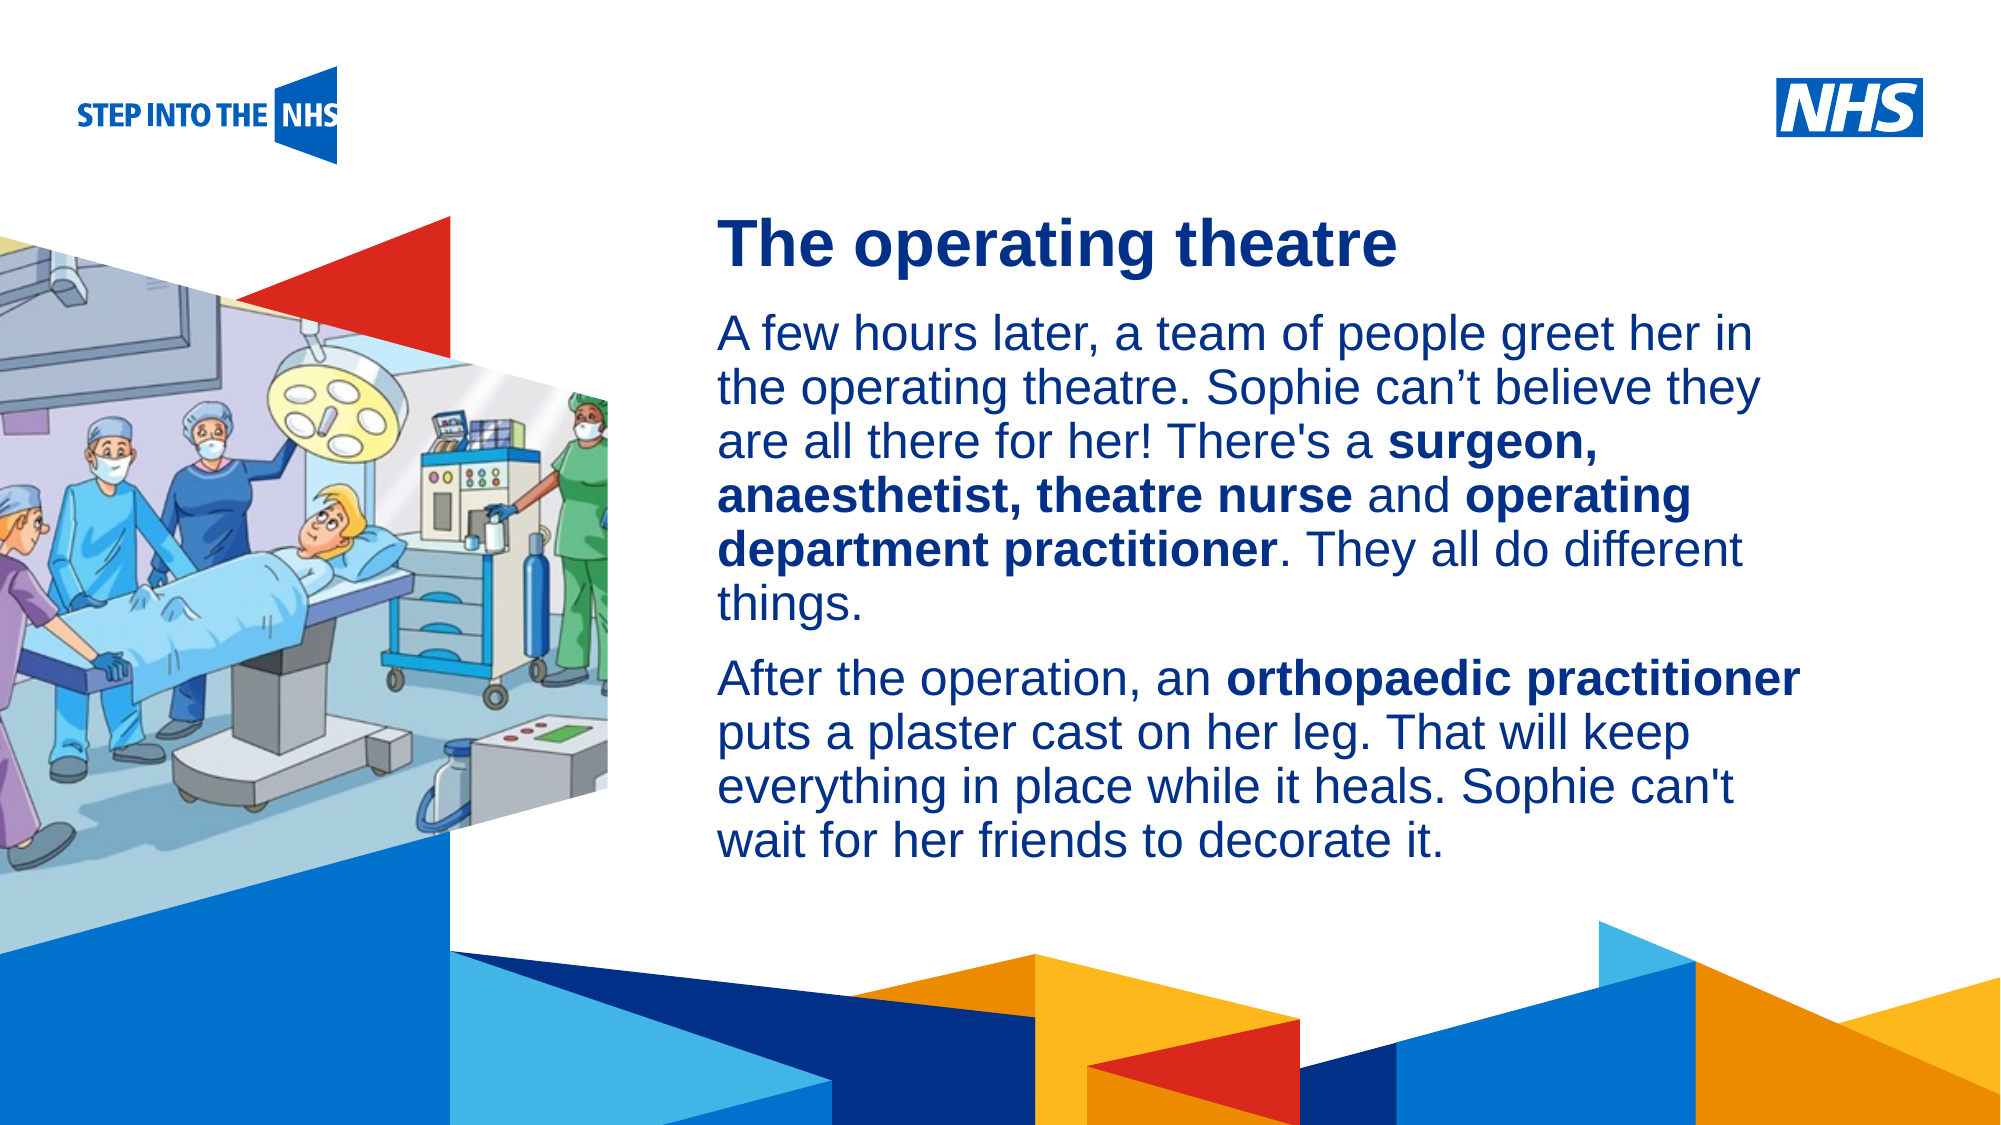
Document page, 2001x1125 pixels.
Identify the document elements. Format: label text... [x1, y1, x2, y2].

title The operating theatre [716, 208, 1773, 296]
picture [0, 236, 608, 955]
list A few hours later, a team of people greet her in the operating theatre. Sophie can’t believe they are all there for her! There's a surgeon, anaesthetist, theatre nurse and operating department practitioner. They all do different things. After the operation, an orthopaedic practitioner puts a plaster cast on her leg. That will keep everything in place while it heals. Sophie can't wait for her friends to decorate it. [716, 307, 1810, 877]
